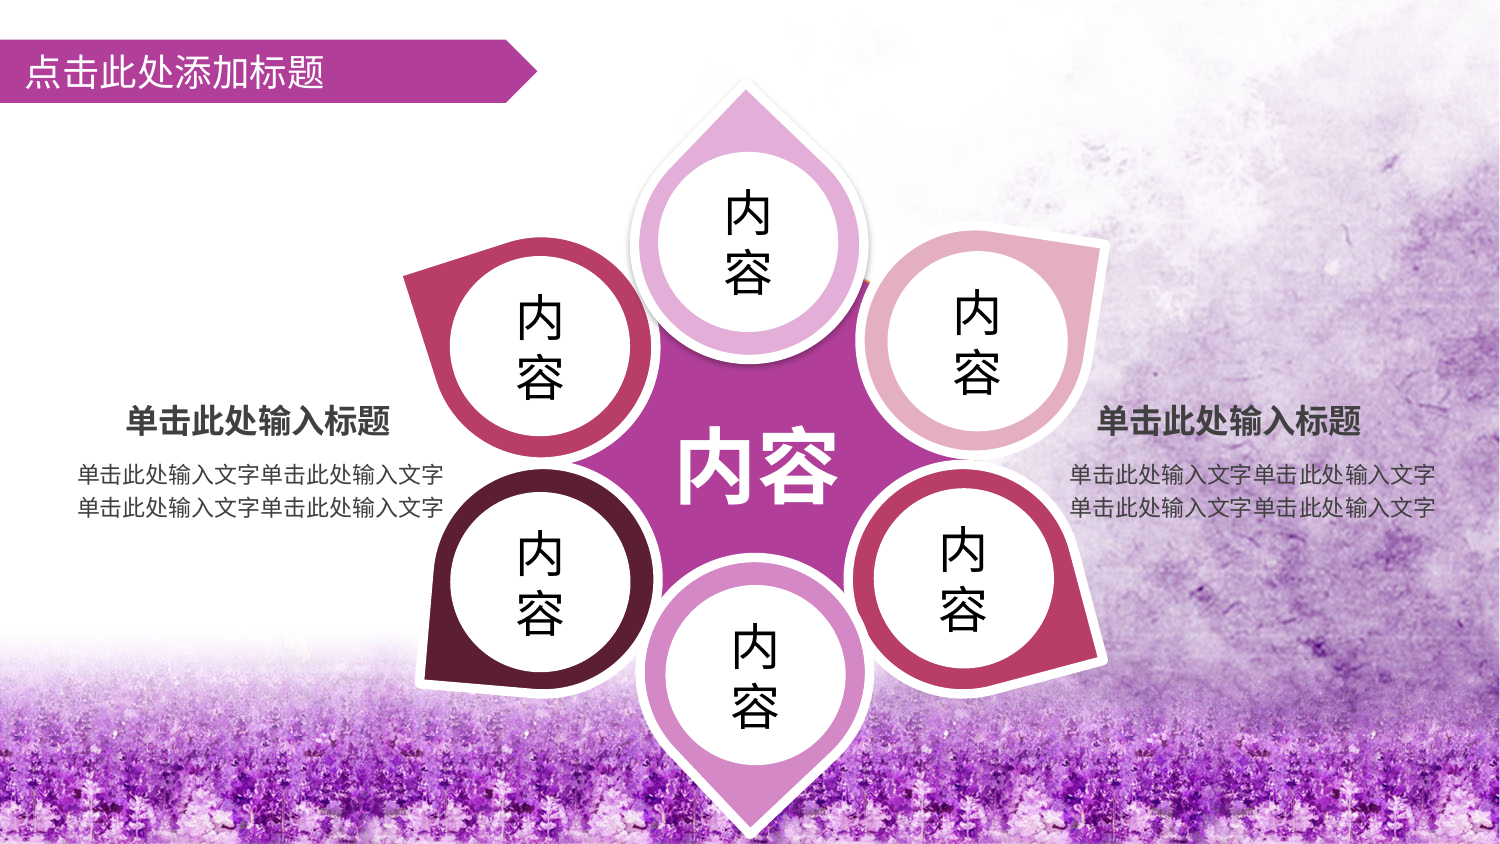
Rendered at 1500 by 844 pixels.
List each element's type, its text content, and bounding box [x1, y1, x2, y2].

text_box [639, 557, 870, 788]
title 点击此处添加标题 [10, 36, 1360, 106]
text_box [426, 232, 657, 463]
picture [0, 562, 1500, 844]
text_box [634, 129, 865, 360]
text_box 单击此处输入文字单击此处输入文字 单击此处输入文字单击此处输入文字 [0, 448, 423, 562]
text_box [859, 225, 1090, 456]
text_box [428, 464, 659, 695]
text_box 内容 [661, 368, 855, 555]
text_box 单击此处输入文字单击此处输入文字 单击此处输入文字单击此处输入文字 [1081, 448, 1500, 562]
picture [0, 103, 715, 448]
text_box 单击此处输入标题 [1094, 386, 1435, 446]
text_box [847, 464, 1078, 695]
text_box 单击此处输入标题 [53, 386, 421, 446]
picture [0, 0, 1500, 448]
